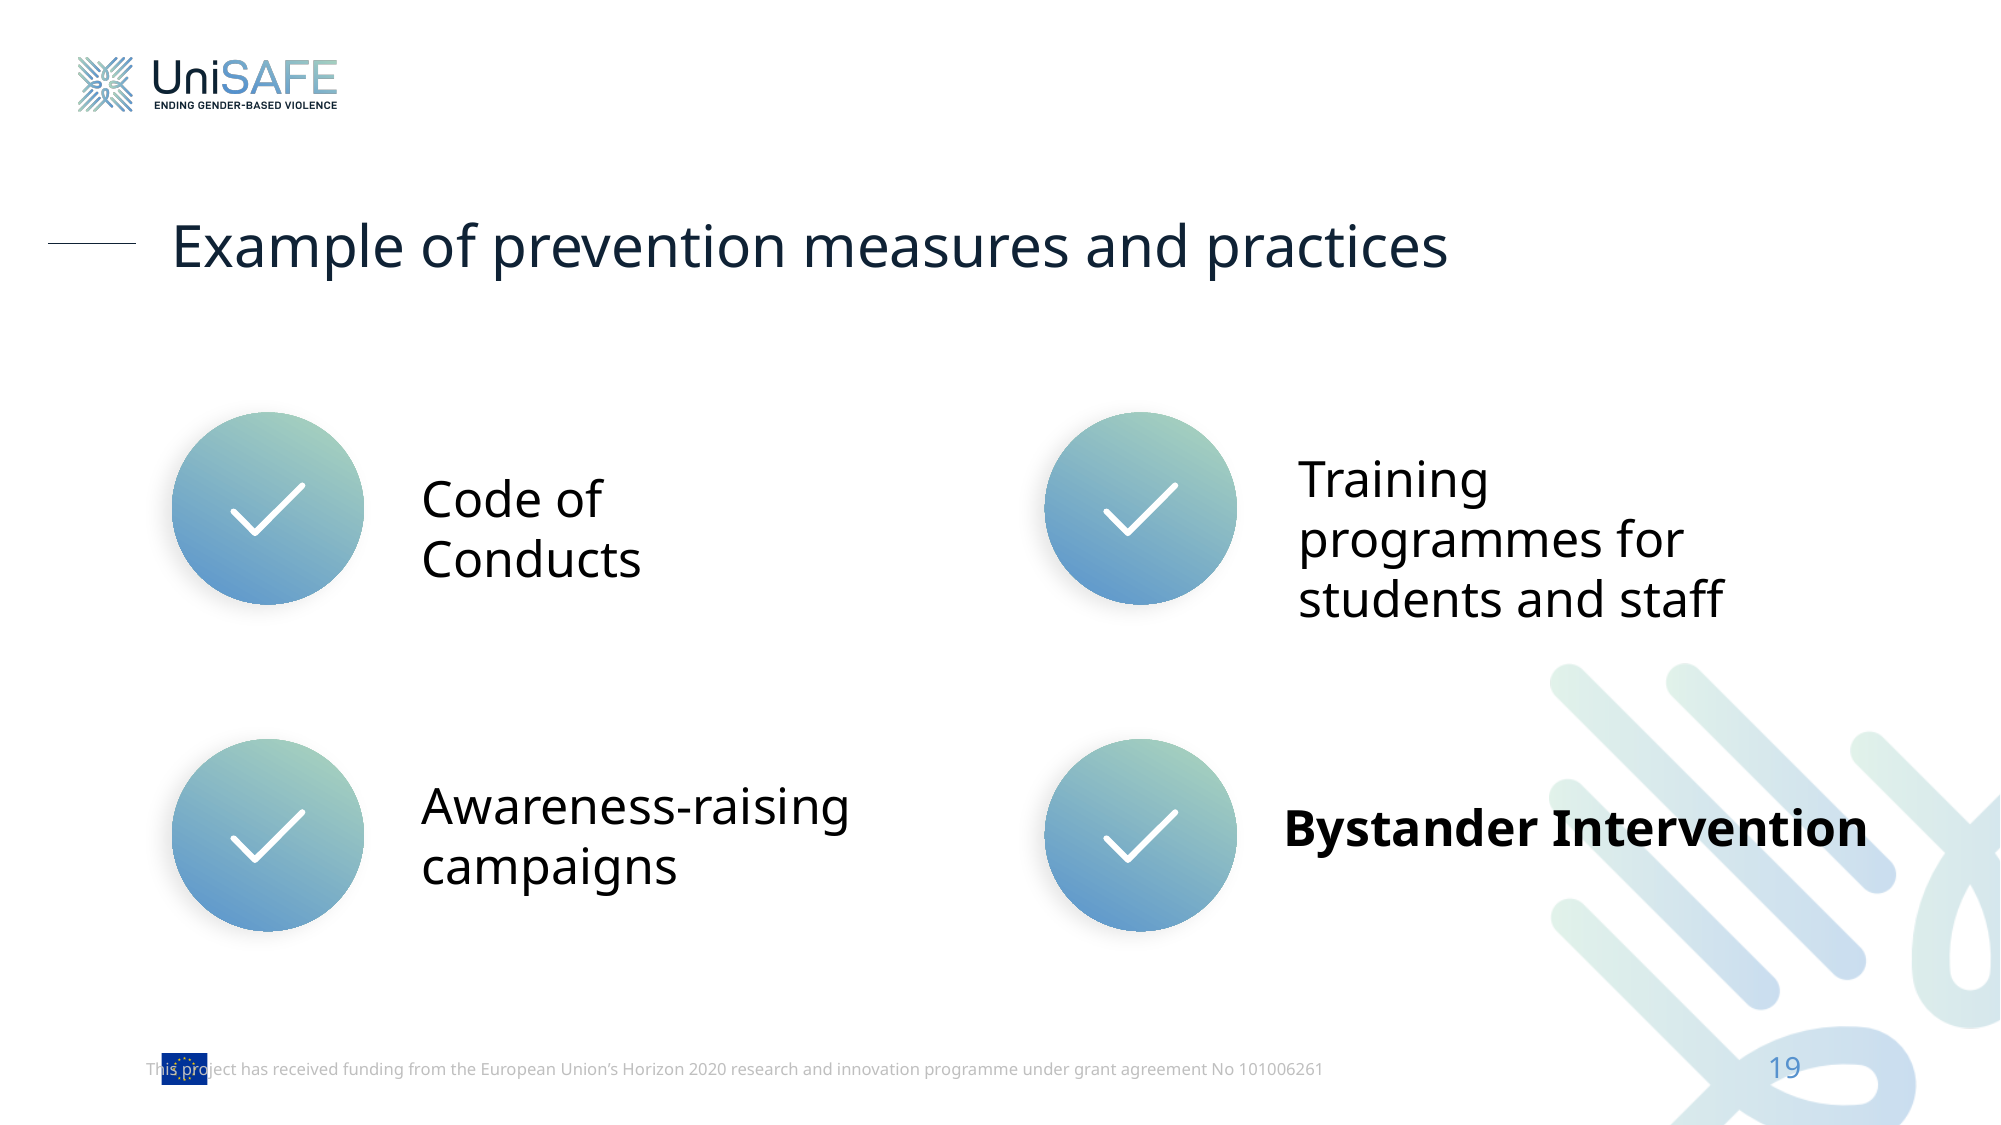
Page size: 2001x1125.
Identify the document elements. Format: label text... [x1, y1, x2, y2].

text_box [230, 482, 306, 537]
text_box [170, 738, 365, 933]
text_box [170, 411, 365, 606]
text_box [1103, 482, 1179, 537]
text_box [230, 809, 306, 863]
text_box [1043, 411, 1238, 606]
picture [78, 57, 337, 112]
slide_number 19 [1366, 1038, 1817, 1099]
title Example of prevention measures and practices [171, 185, 1827, 313]
text_box [1043, 738, 1238, 933]
text_box Training programmes for students and staff [1299, 440, 1771, 635]
text_box [1103, 809, 1179, 863]
text_box Bystander Intervention [1283, 789, 1873, 864]
text_box Awareness-raising campaigns [421, 767, 894, 902]
text_box Code of Conducts [421, 460, 785, 596]
